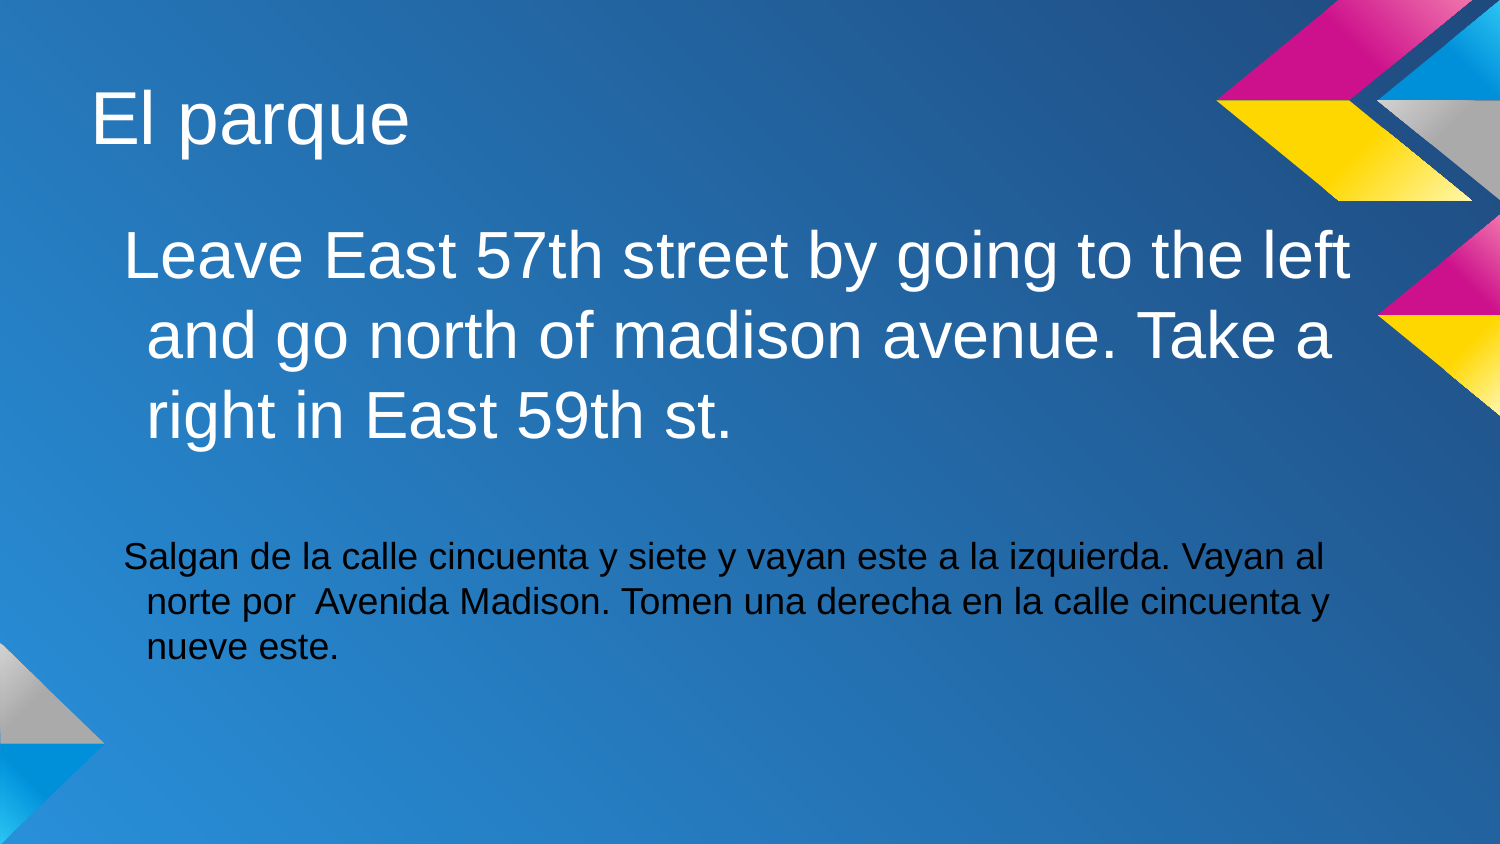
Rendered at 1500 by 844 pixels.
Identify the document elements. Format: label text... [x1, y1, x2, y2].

list Leave East 57th street by going to the left and go north of madison avenue. Take a right in East 59th st. Salgan de la calle cincuenta y siete y vayan este a la izquierda. Vayan al norte por Avenida Madison. Tomen una derecha en la calle cincuenta y nueve este. [75, 196, 1425, 793]
title El parque [75, 33, 1204, 175]
